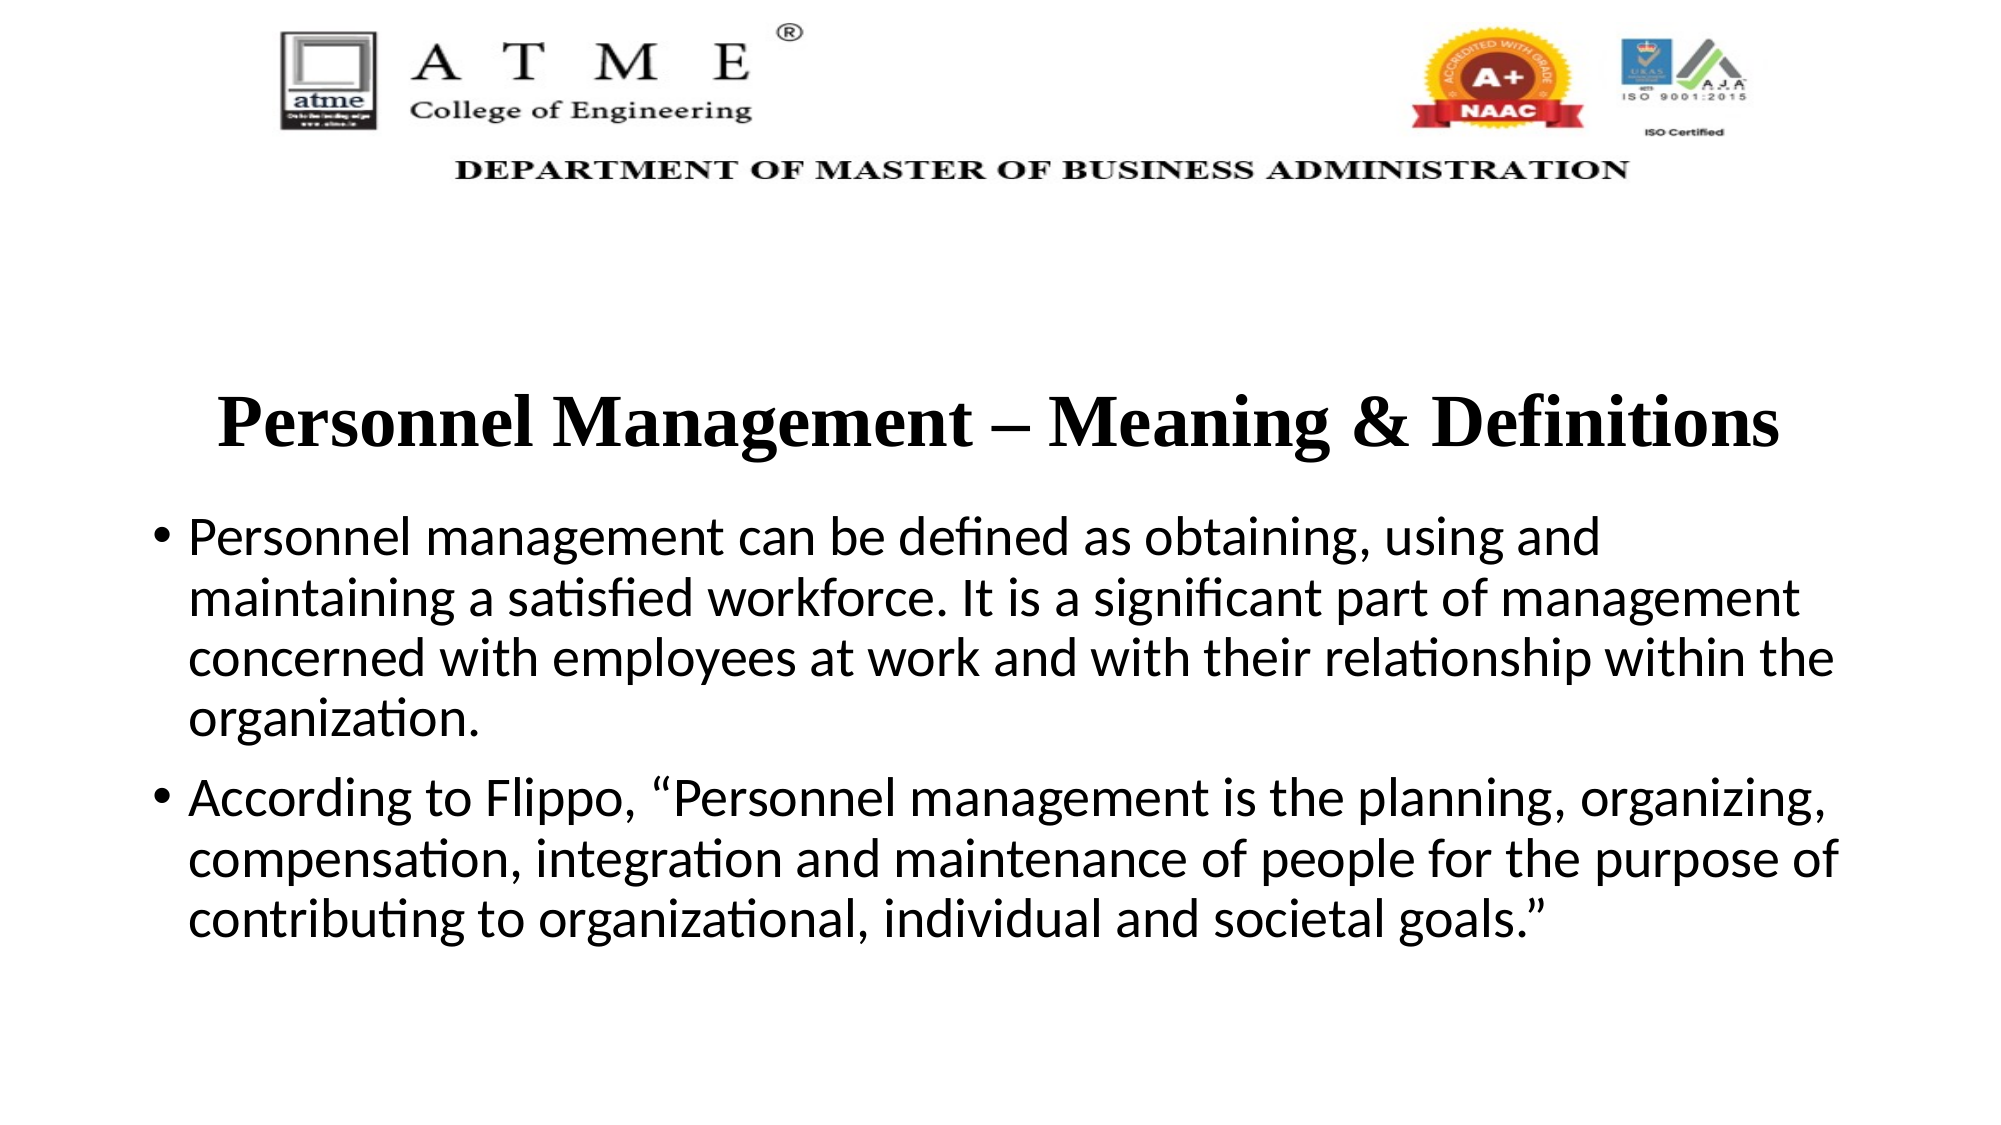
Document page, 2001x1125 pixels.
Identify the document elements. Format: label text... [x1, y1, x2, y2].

picture [272, 22, 1802, 59]
title Personnel Management – Meaning & Definitions [137, 59, 1863, 500]
list Personnel management can be defined as obtaining, using and maintaining a satisfied workforce. It is a significant part of management concerned with employees at work and with their relationship within the organization. According to Flippo, “Personnel management is the planning, organizing, compensation, integration and maintenance of people for the purpose of contributing to organizational, individual and societal goals.” [137, 500, 1863, 1014]
